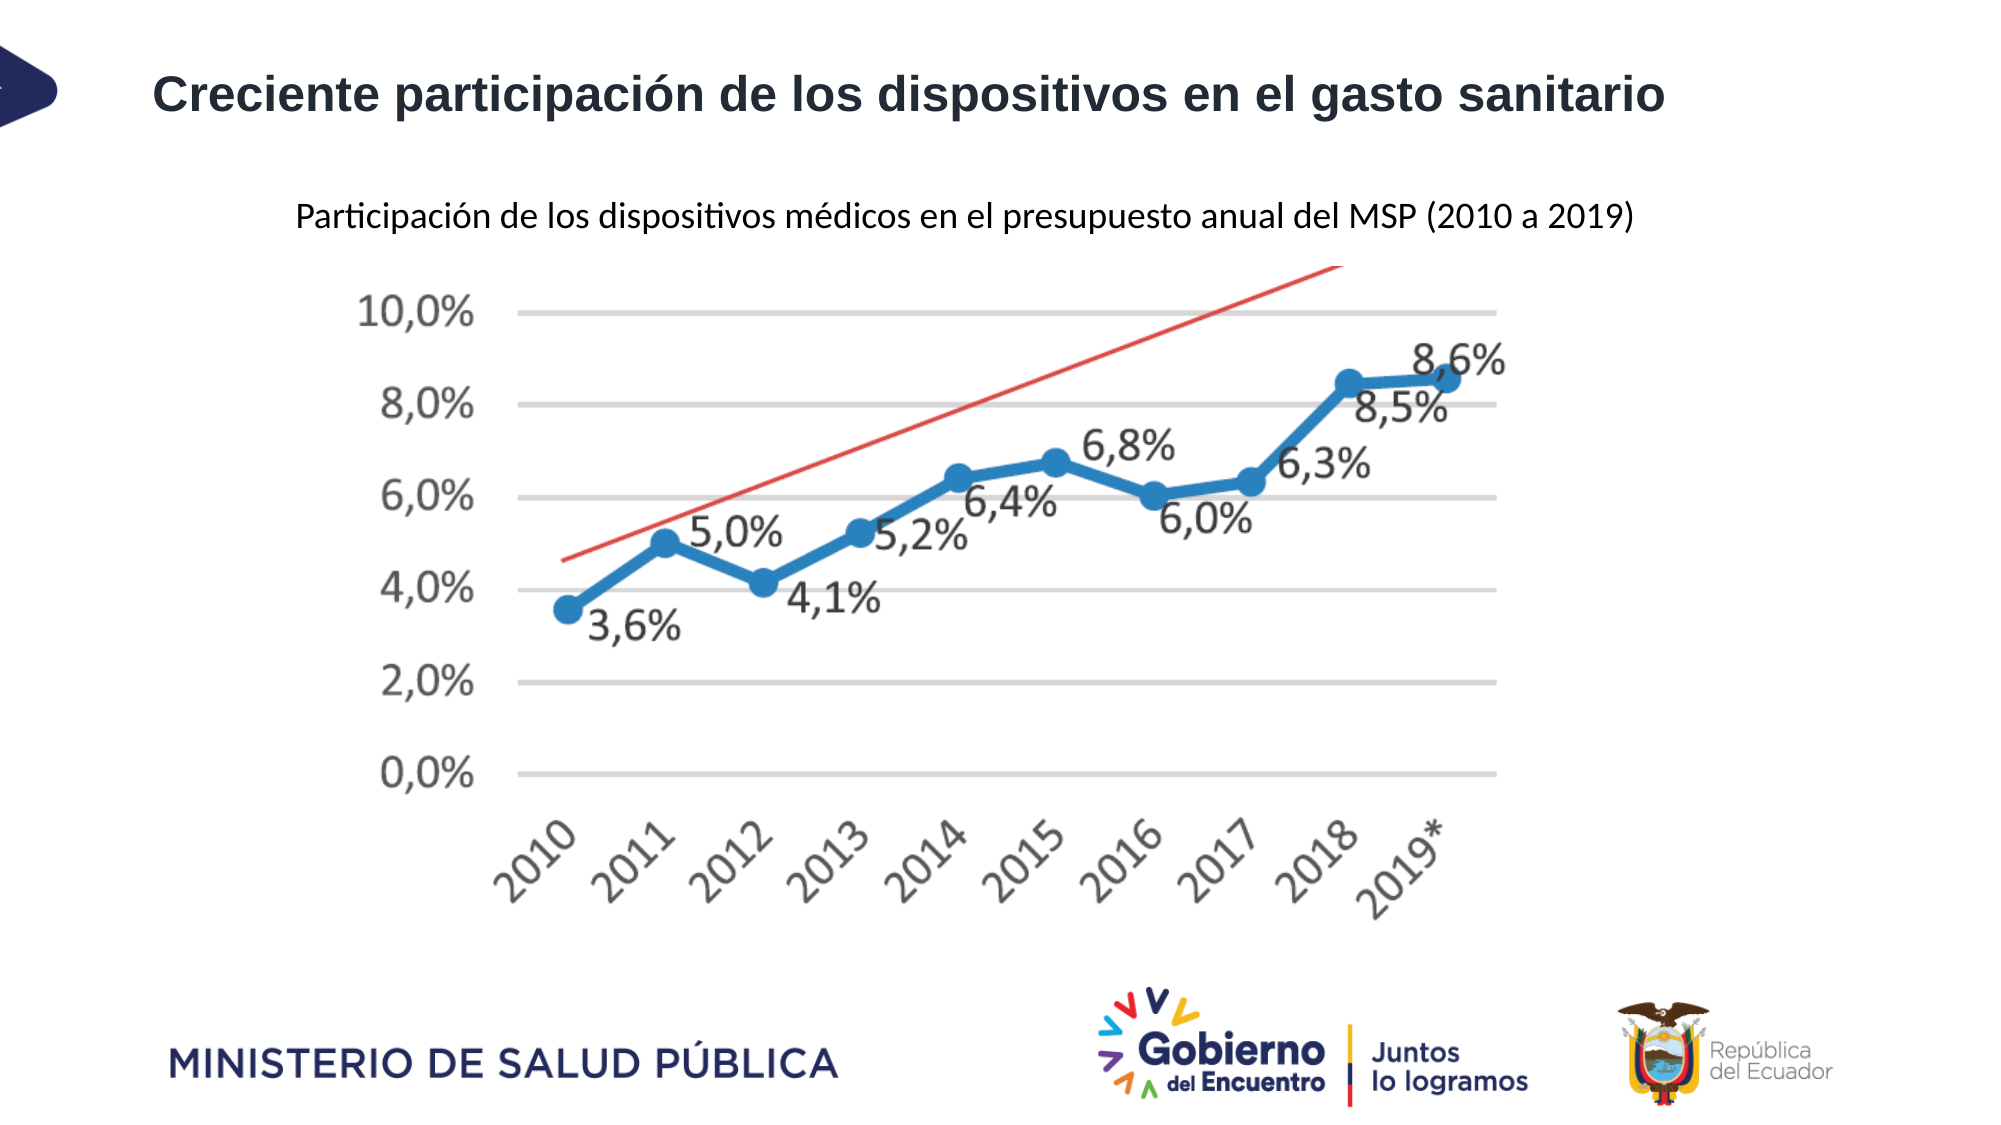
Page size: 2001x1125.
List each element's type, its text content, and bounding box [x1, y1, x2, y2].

title Creciente participación de los dispositivos en el gasto sanitario [137, 59, 1863, 134]
text_box Participación de los dispositivos médicos en el presupuesto anual del MSP (2010 a 2019) [280, 183, 1652, 243]
picture [0, 0, 1958, 1125]
